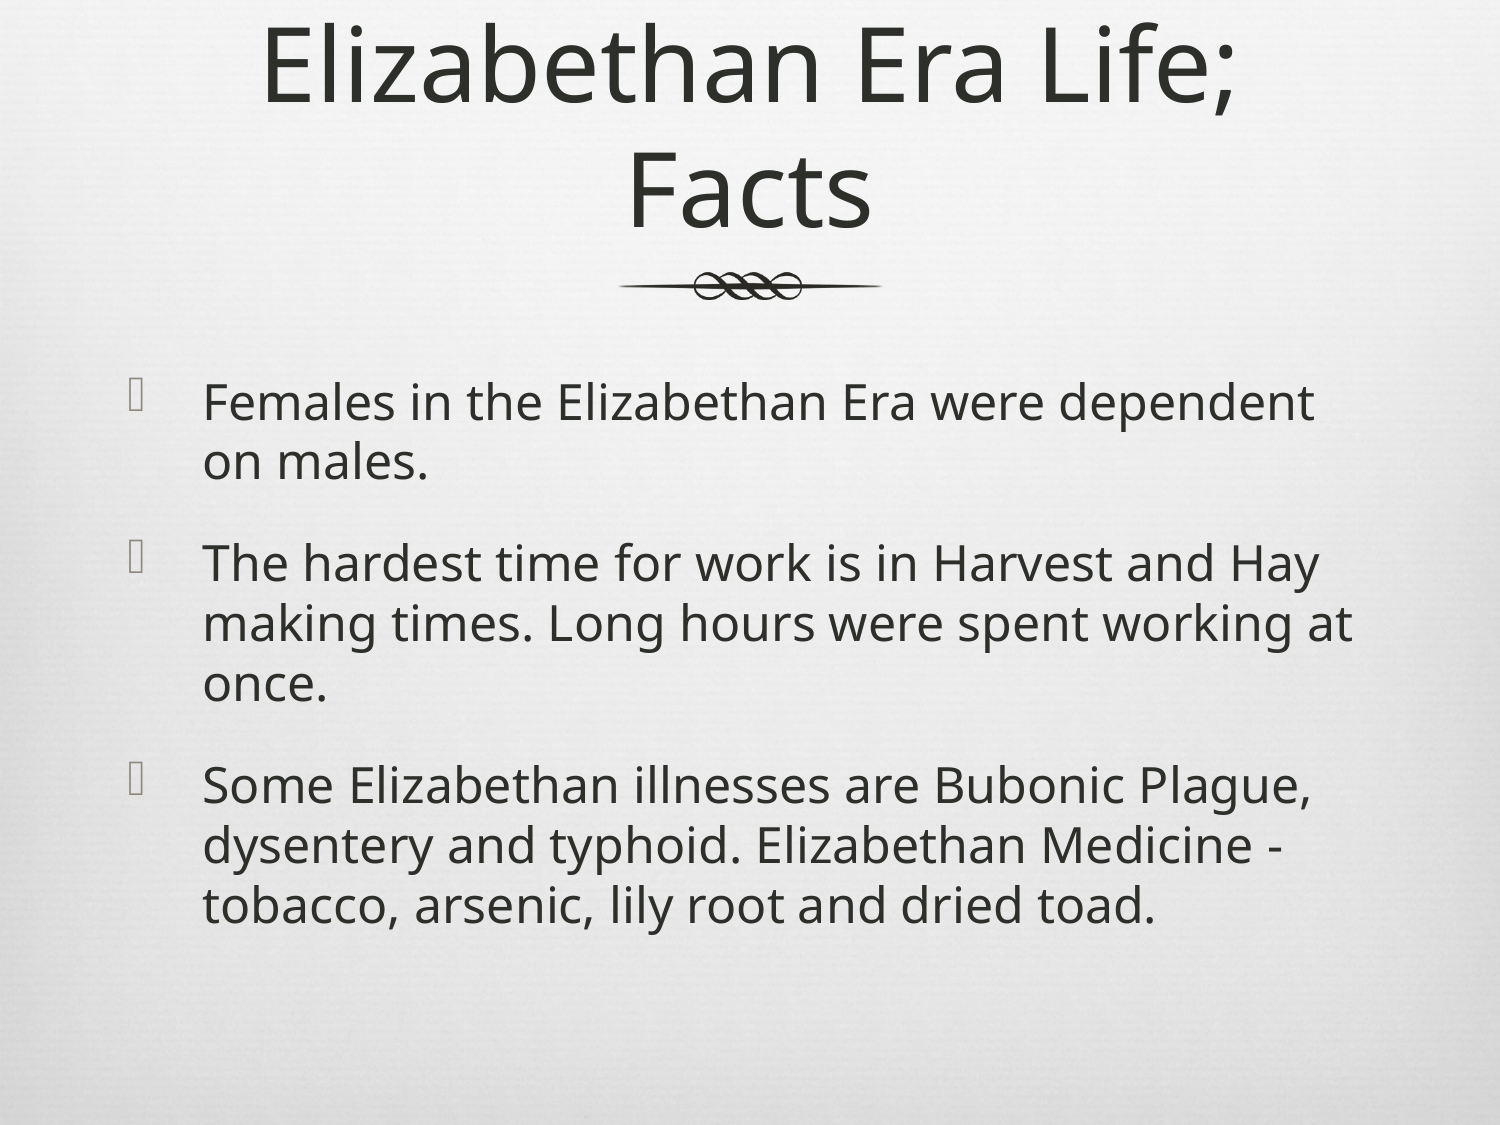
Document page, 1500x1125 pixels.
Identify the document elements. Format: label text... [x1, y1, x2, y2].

title Elizabethan Era Life; Facts [112, 11, 1388, 236]
picture [615, 272, 885, 300]
list Females in the Elizabethan Era were dependent on males. The hardest time for work is in Harvest and Hay making times. Long hours were spent working at once. Some Elizabethan illnesses are Bubonic Plague, dysentery and typhoid. Elizabethan Medicine - tobacco, arsenic, lily root and dried toad. [112, 362, 1388, 963]
